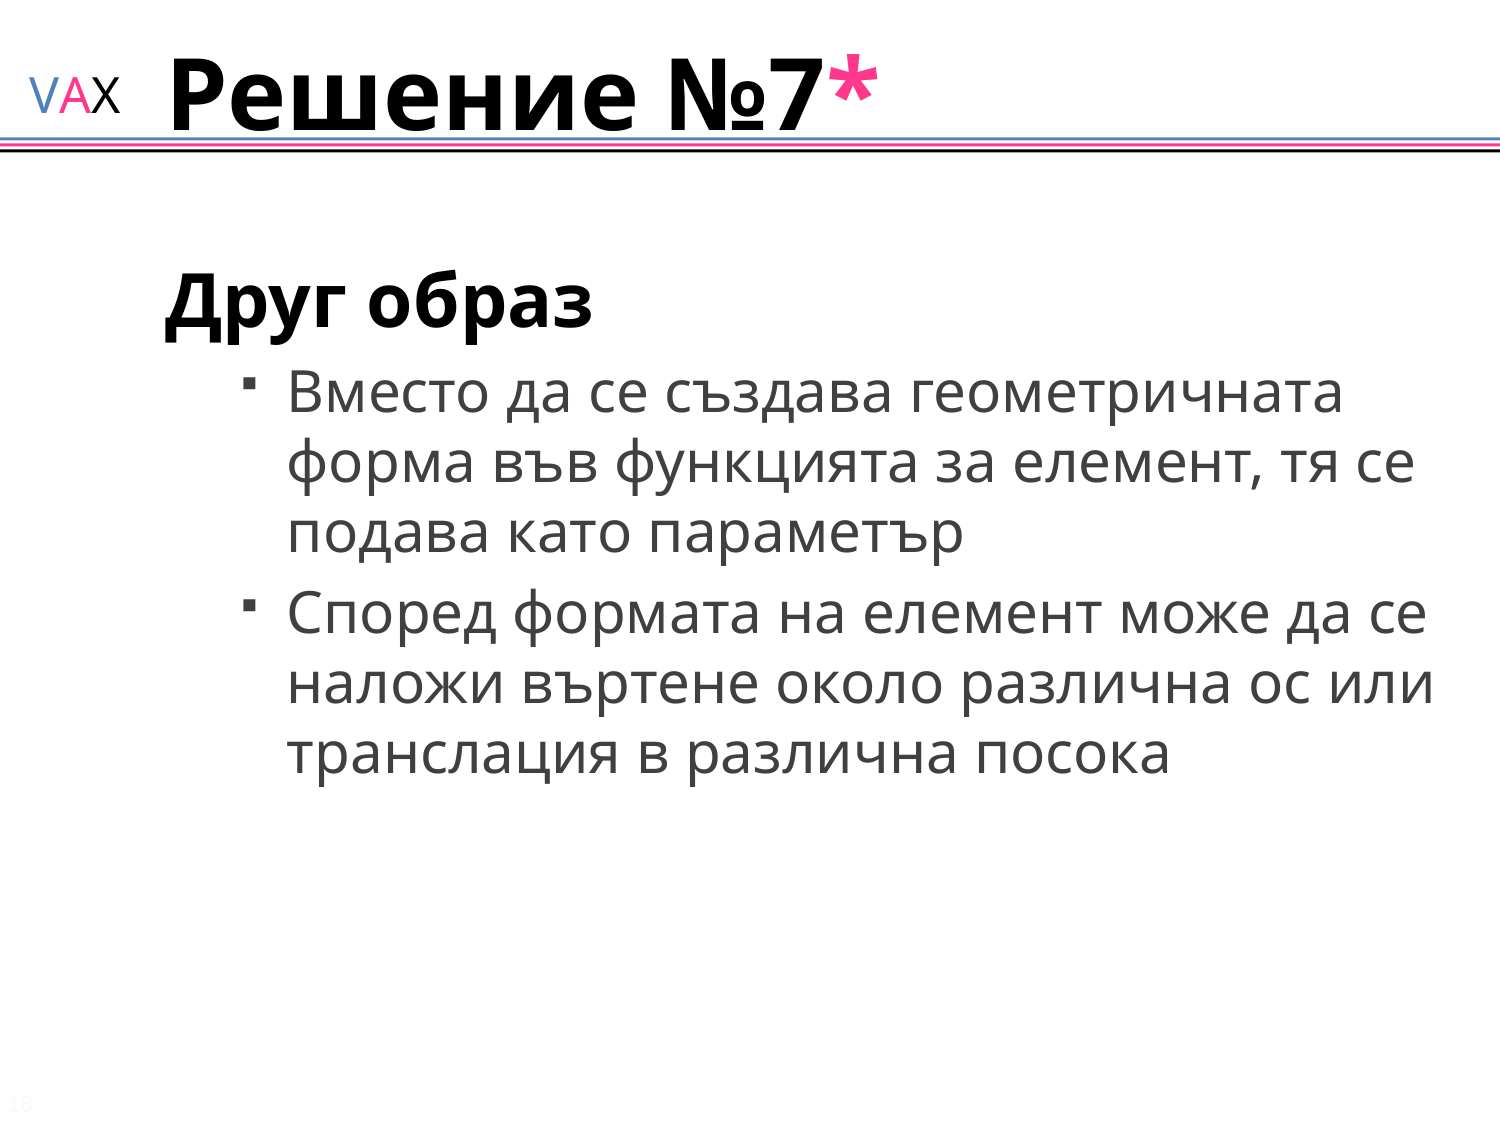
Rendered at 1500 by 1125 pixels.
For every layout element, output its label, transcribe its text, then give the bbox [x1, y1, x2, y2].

title Решение №7* [0, 37, 1500, 144]
list Друг образ Вместо да се създава геометричната форма във функцията за елемент, тя се подава като параметър Според формата на елемент може да се наложи въртене около различна ос или транслация в различна посока [150, 200, 1488, 1113]
